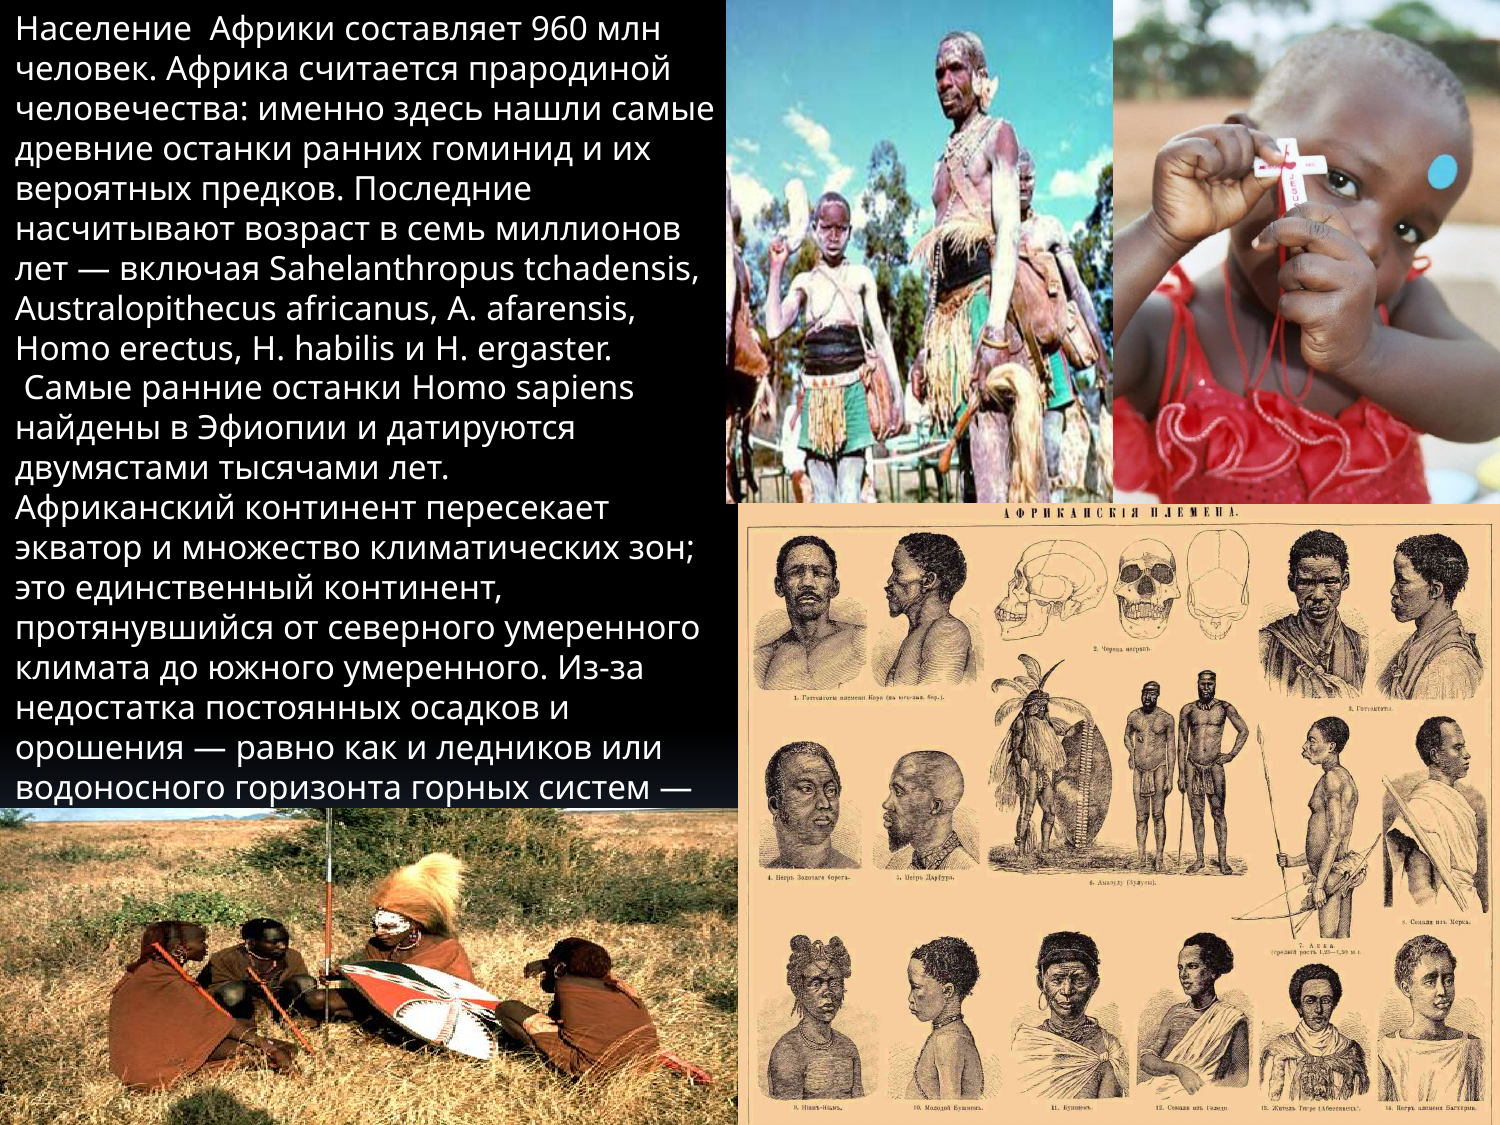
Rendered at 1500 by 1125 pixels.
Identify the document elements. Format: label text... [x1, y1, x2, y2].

text_box Население Африки составляет 960 млн человек. Африка считается прародиной человечества: именно здесь нашли самые древние останки ранних гоминид и их вероятных предков. Последние насчитывают возраст в семь миллионов лет — включая Sahelanthropus tchadensis, Australopithecus africanus, A. afarensis, Homo erectus, H. habilis и H. ergaster. Самые ранние останки Homo sapiens найдены в Эфиопии и датируются двумястами тысячами лет. Африканский континент пересекает экватор и множество климатических зон; это единственный континент, протянувшийся от северного умеренного климата до южного умеренного. Из-за недостатка постоянных осадков и орошения — равно как и ледников или водоносного горизонта горных систем — естественного регулирования климата нигде, кроме побережий, практически не наблюдается. [0, 0, 728, 801]
picture [737, 503, 1500, 1125]
picture [1112, 0, 1500, 505]
picture [0, 808, 730, 1125]
picture [726, 0, 1105, 505]
